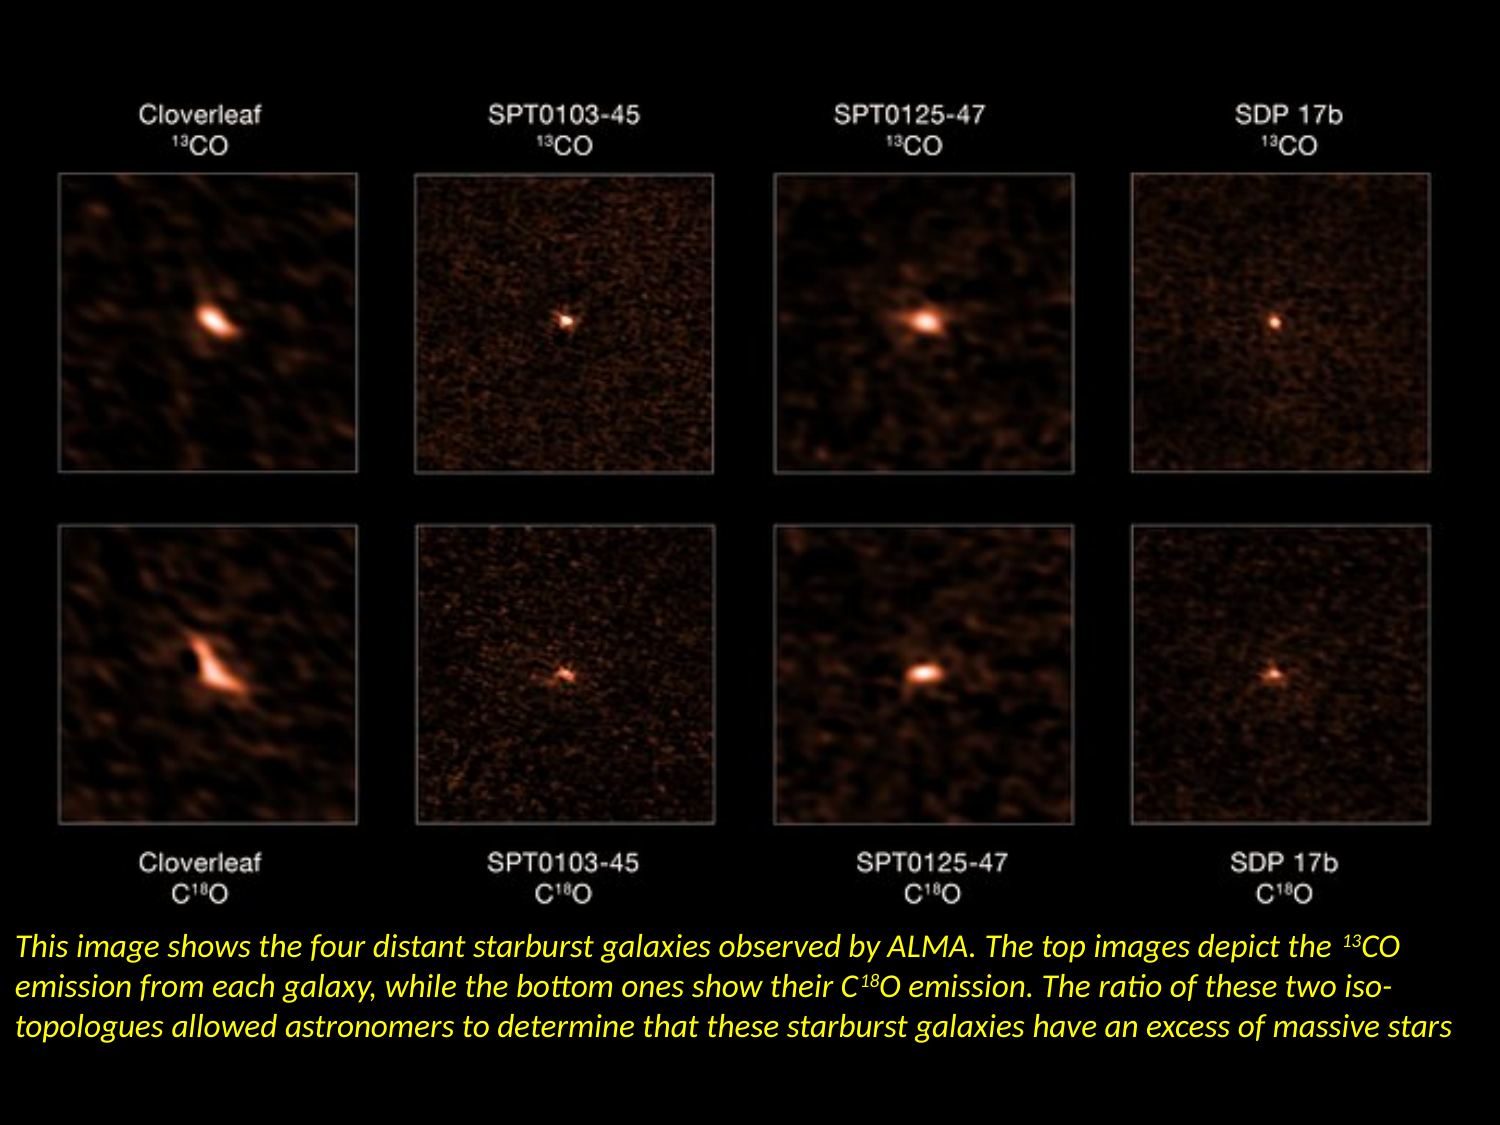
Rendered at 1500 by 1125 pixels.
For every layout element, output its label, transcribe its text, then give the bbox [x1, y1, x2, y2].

text_box This image shows the four distant starburst galaxies observed by ALMA. The top images depict the 13CO emission from each galaxy, while the bottom ones show their C18O emission. The ratio of these two iso-topologues allowed astronomers to determine that these starburst galaxies have an excess of massive stars [0, 1007, 1500, 1052]
picture [0, 0, 1500, 1000]
